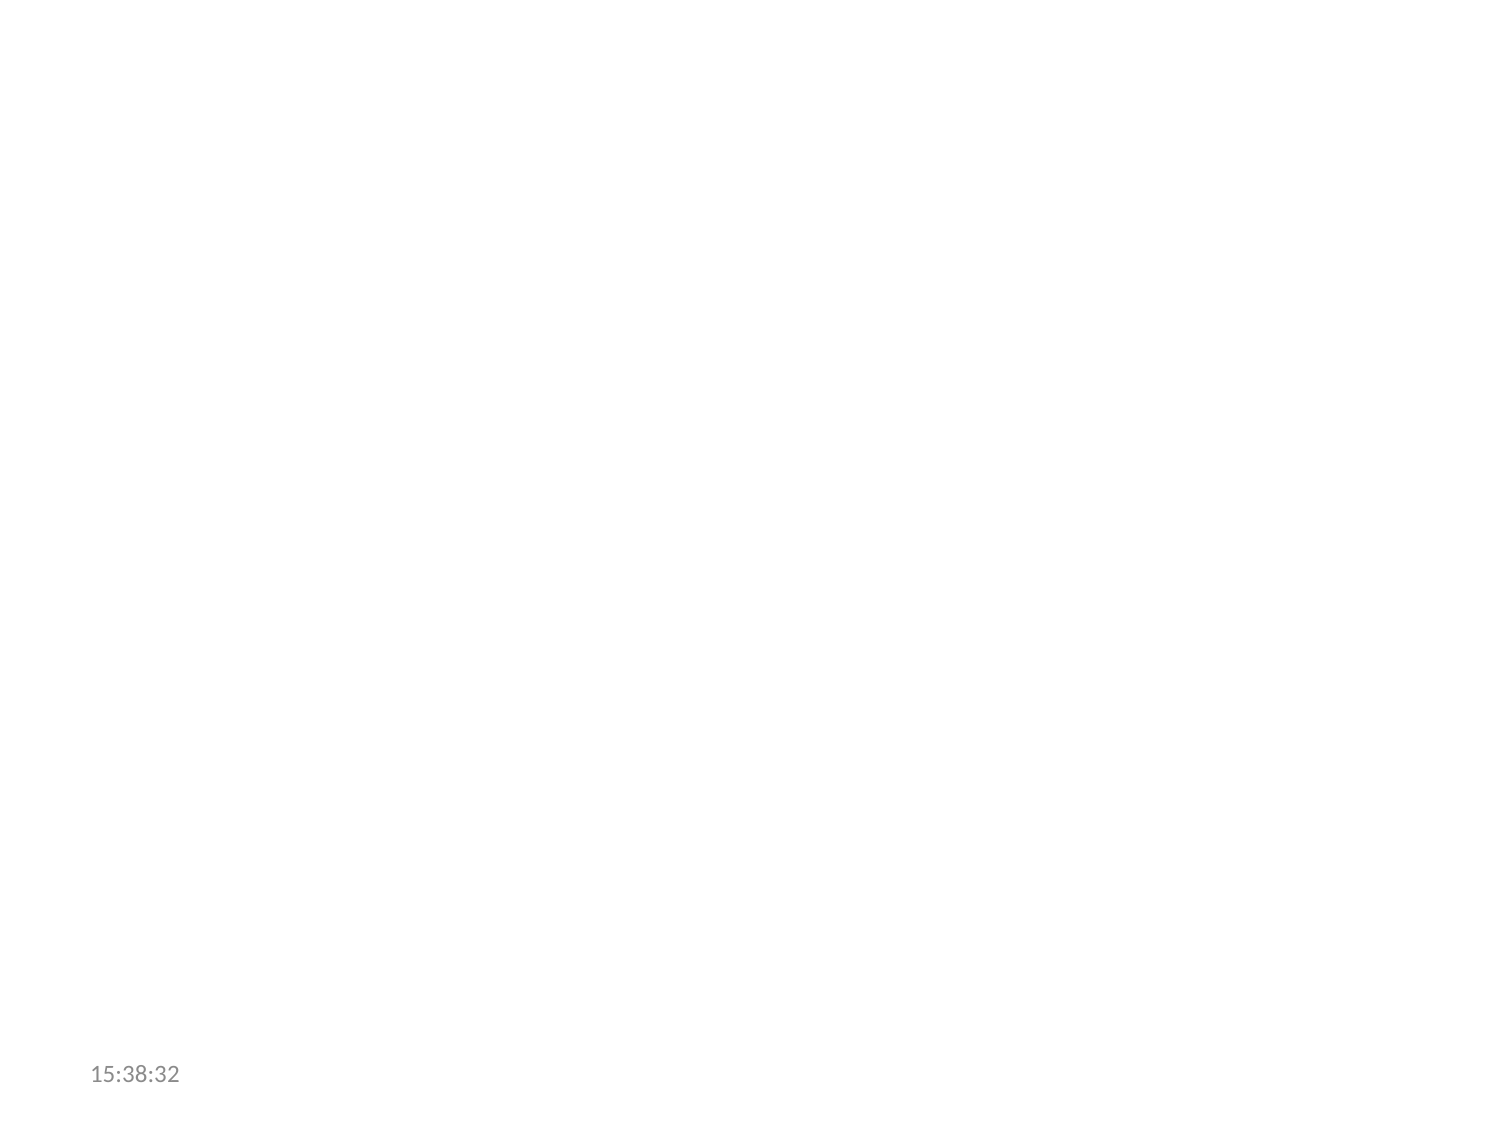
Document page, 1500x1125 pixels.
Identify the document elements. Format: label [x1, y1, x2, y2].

slide_number [75, 1042, 425, 1103]
